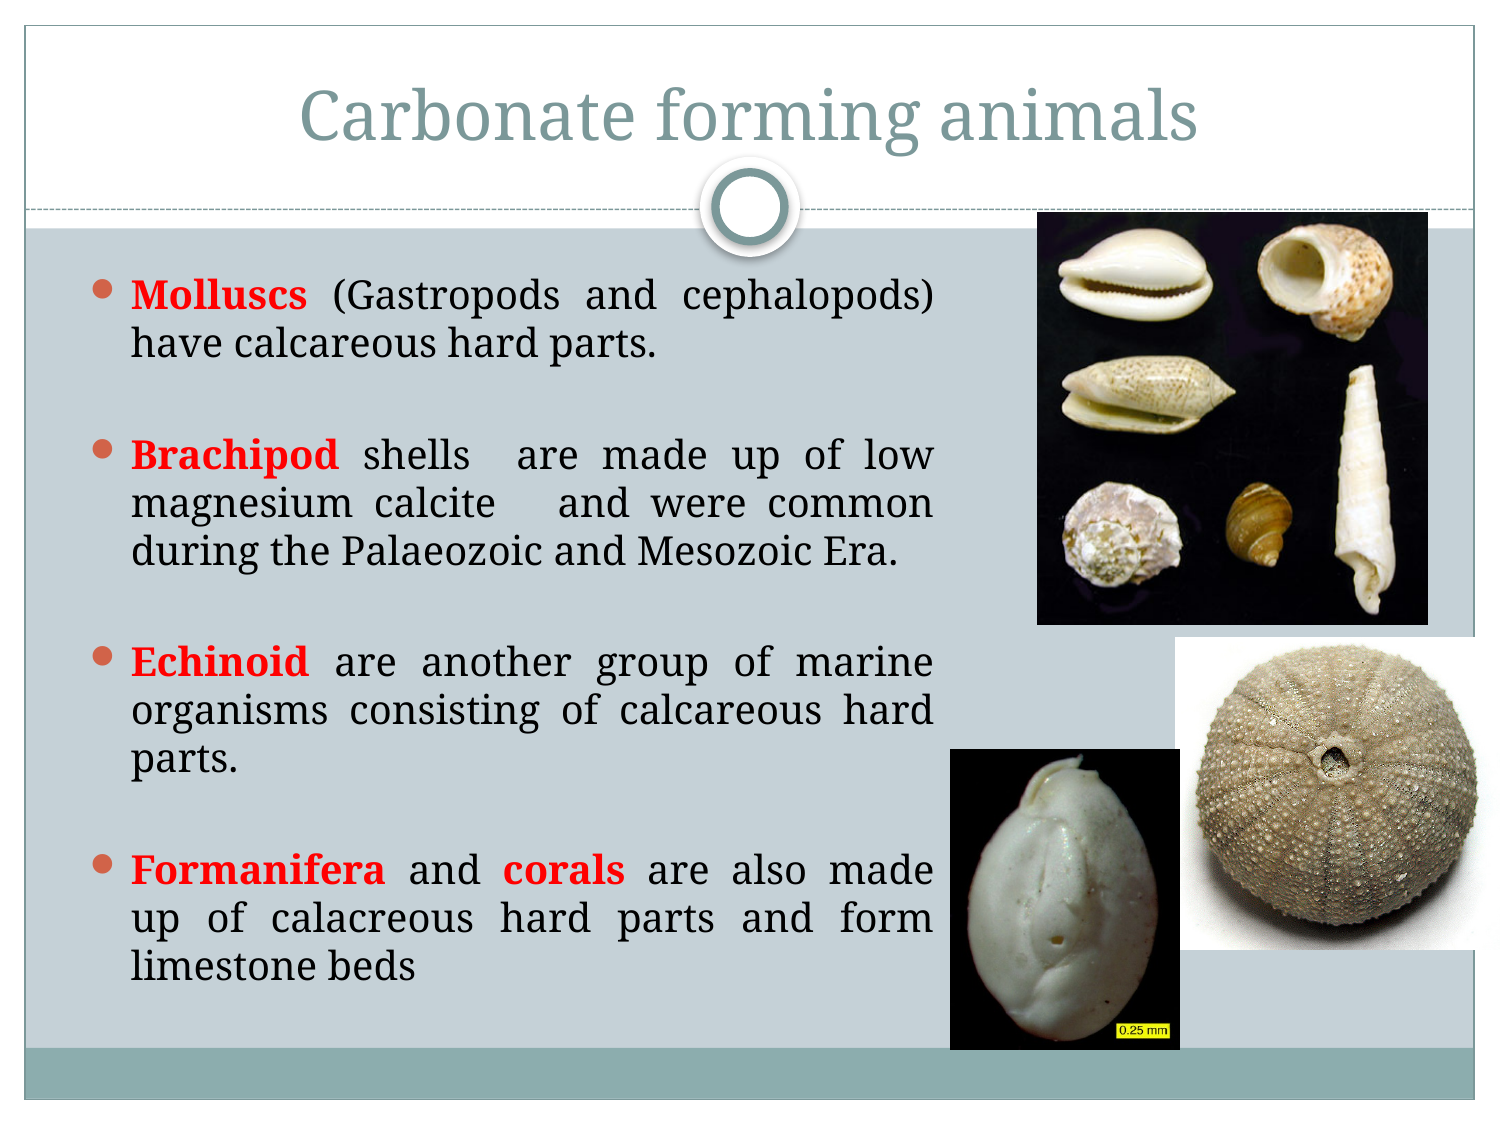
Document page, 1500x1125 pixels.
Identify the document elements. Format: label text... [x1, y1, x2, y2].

picture [949, 637, 1500, 1051]
list Molluscs (Gastropods and cephalopods) have calcareous hard parts. Brachipod shells are made up of low magnesium calcite and were common during the Palaeozoic and Mesozoic Era. Echinoid are another group of marine organisms consisting of calcareous hard parts. Formanifera and corals are also made up of calacreous hard parts and form limestone beds [75, 262, 950, 1005]
title Carbonate forming animals [49, 37, 1450, 162]
picture [1037, 212, 1428, 626]
